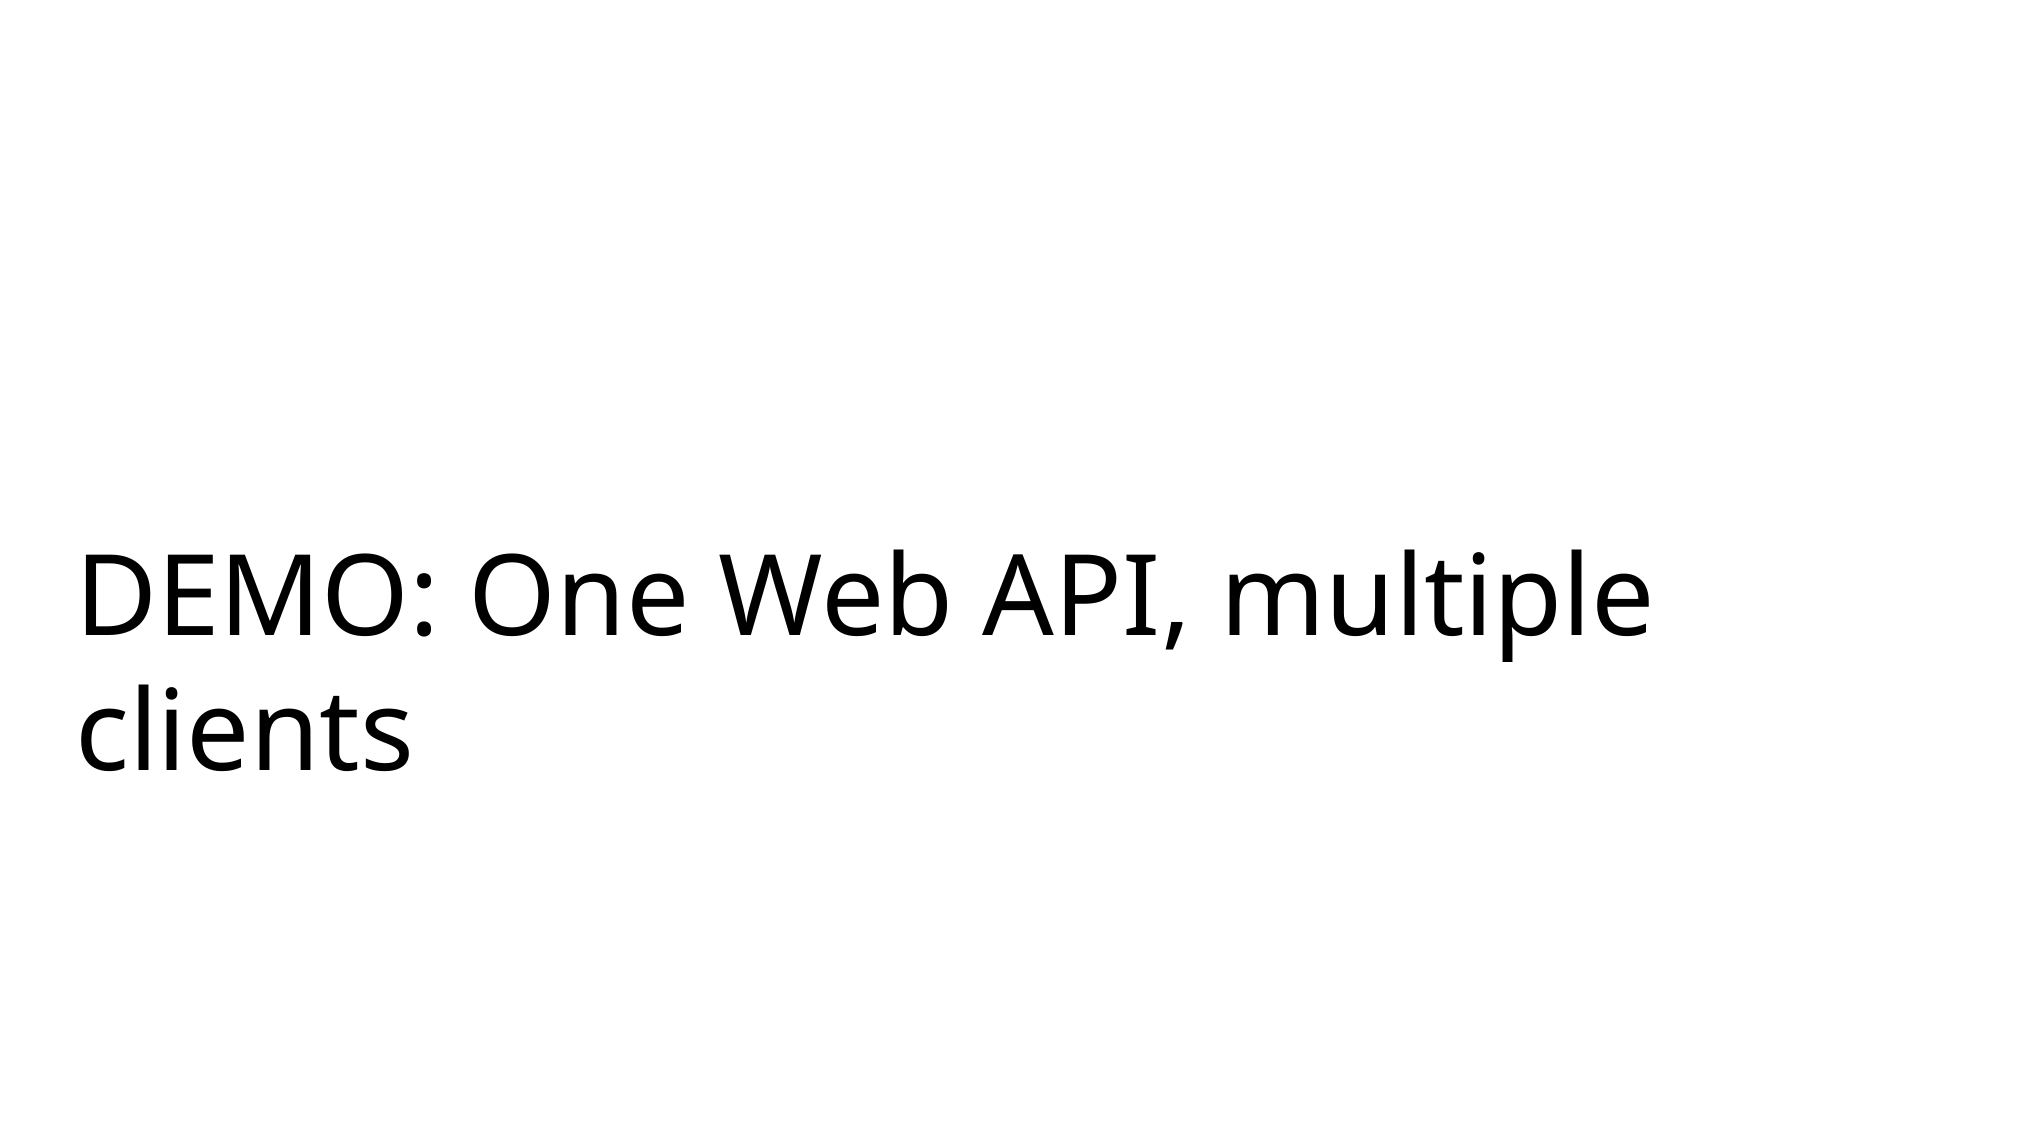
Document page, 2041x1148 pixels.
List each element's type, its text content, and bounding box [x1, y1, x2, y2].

title DEMO: One Web API, multiple clients [45, 498, 1996, 649]
